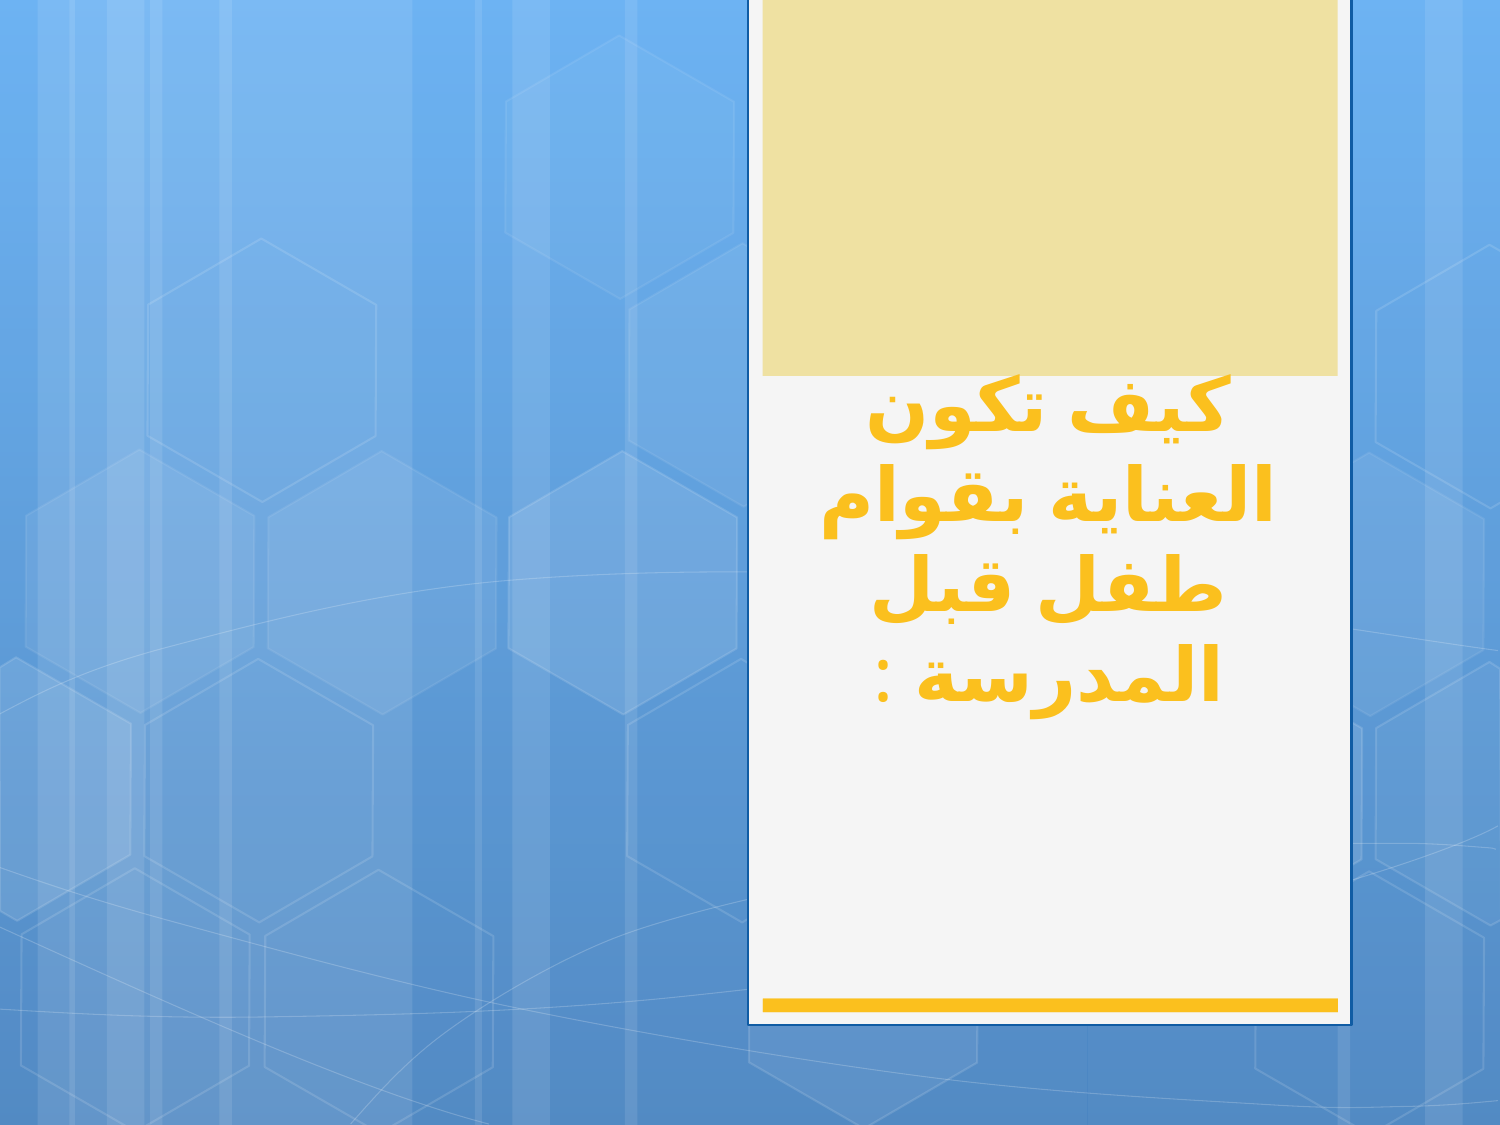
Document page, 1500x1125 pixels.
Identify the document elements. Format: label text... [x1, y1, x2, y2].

title كيف تكون العناية بقوام طفل قبل المدرسة : [776, 444, 1320, 724]
